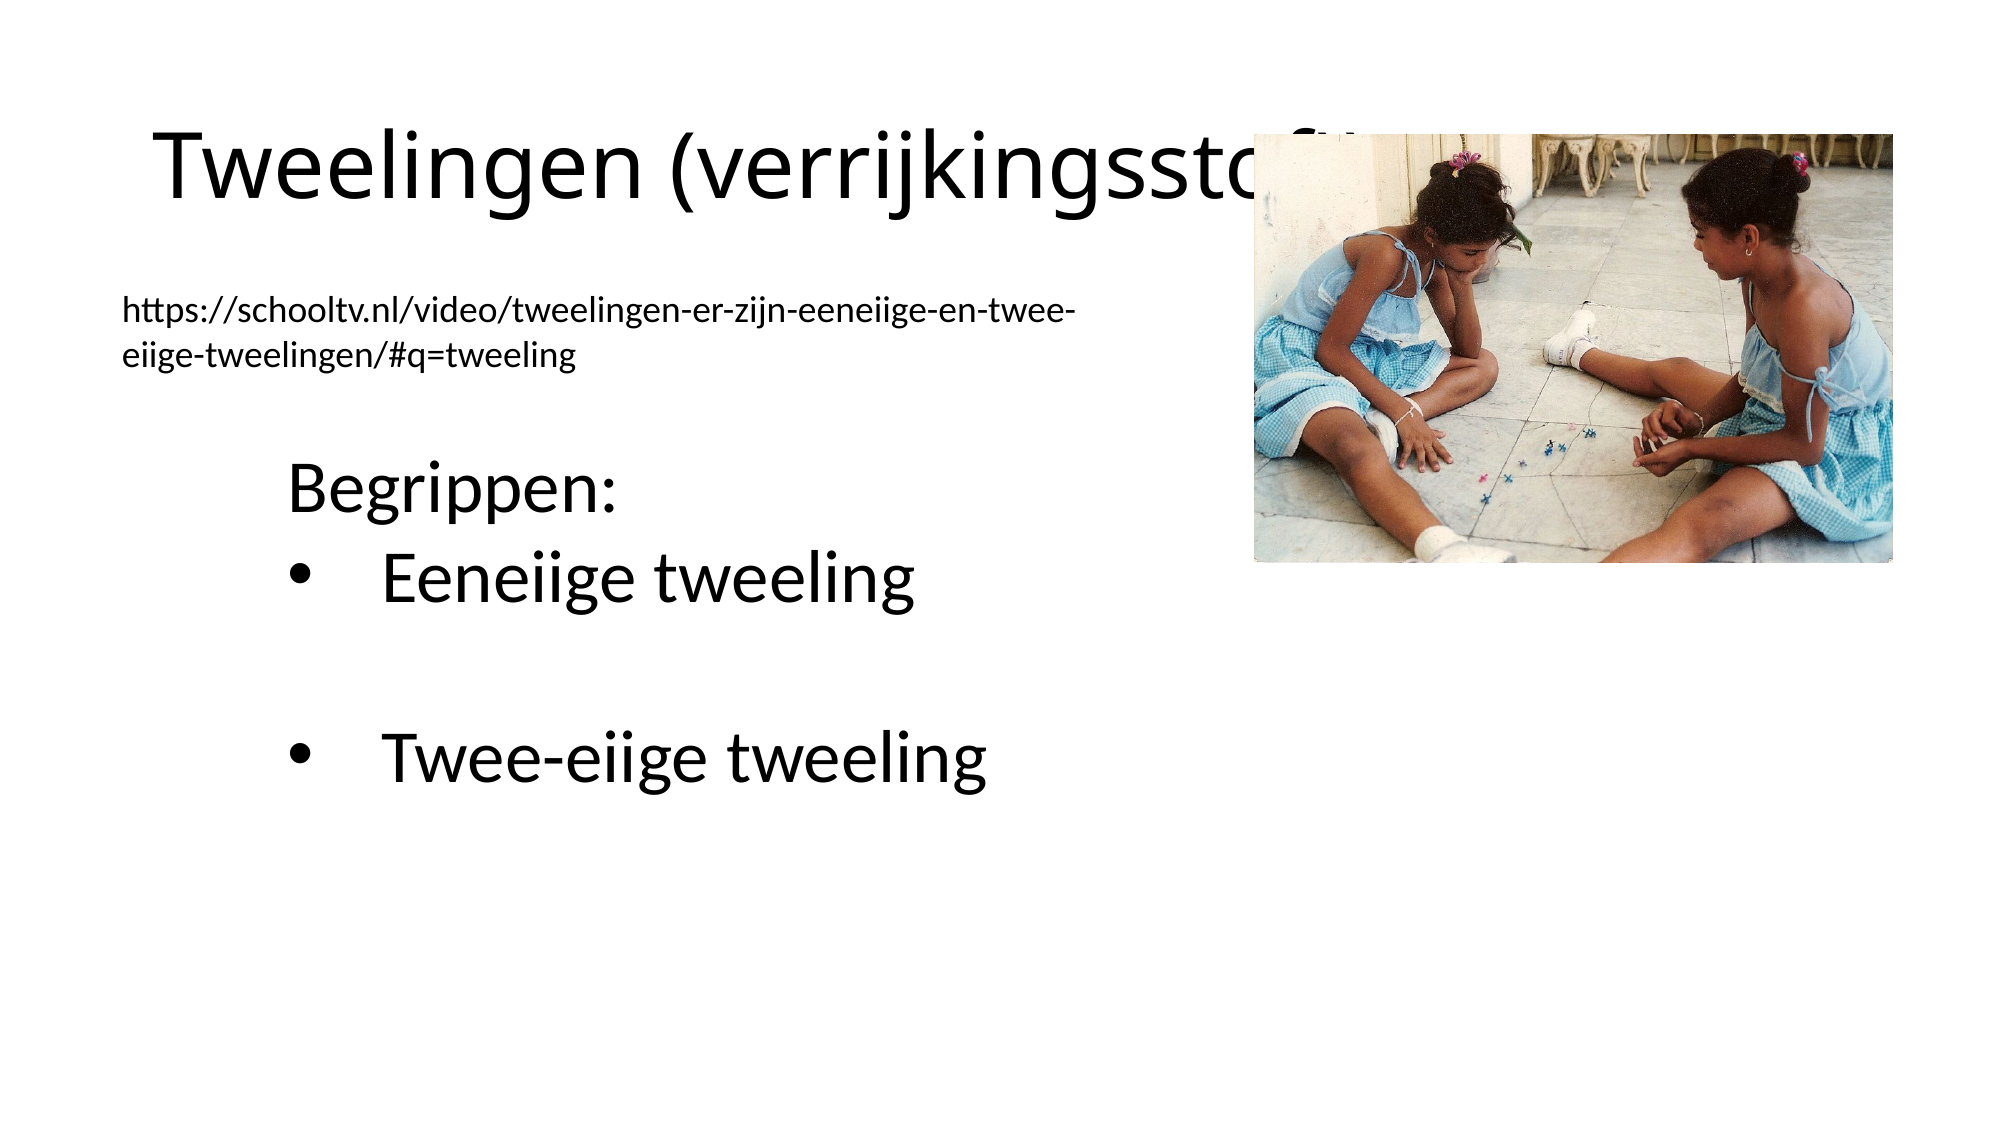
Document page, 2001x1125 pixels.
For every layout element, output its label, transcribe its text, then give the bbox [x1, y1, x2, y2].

title Tweelingen (verrijkingsstof)) [137, 59, 1863, 278]
text_box https://schooltv.nl/video/tweelingen-er-zijn-eeneiige-en-twee-eiige-tweelingen/#q=tweeling [107, 277, 1108, 382]
text_box Begrippen: Eeneiige tweeling Twee-eiige tweeling [272, 430, 1003, 896]
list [1254, 134, 1893, 563]
